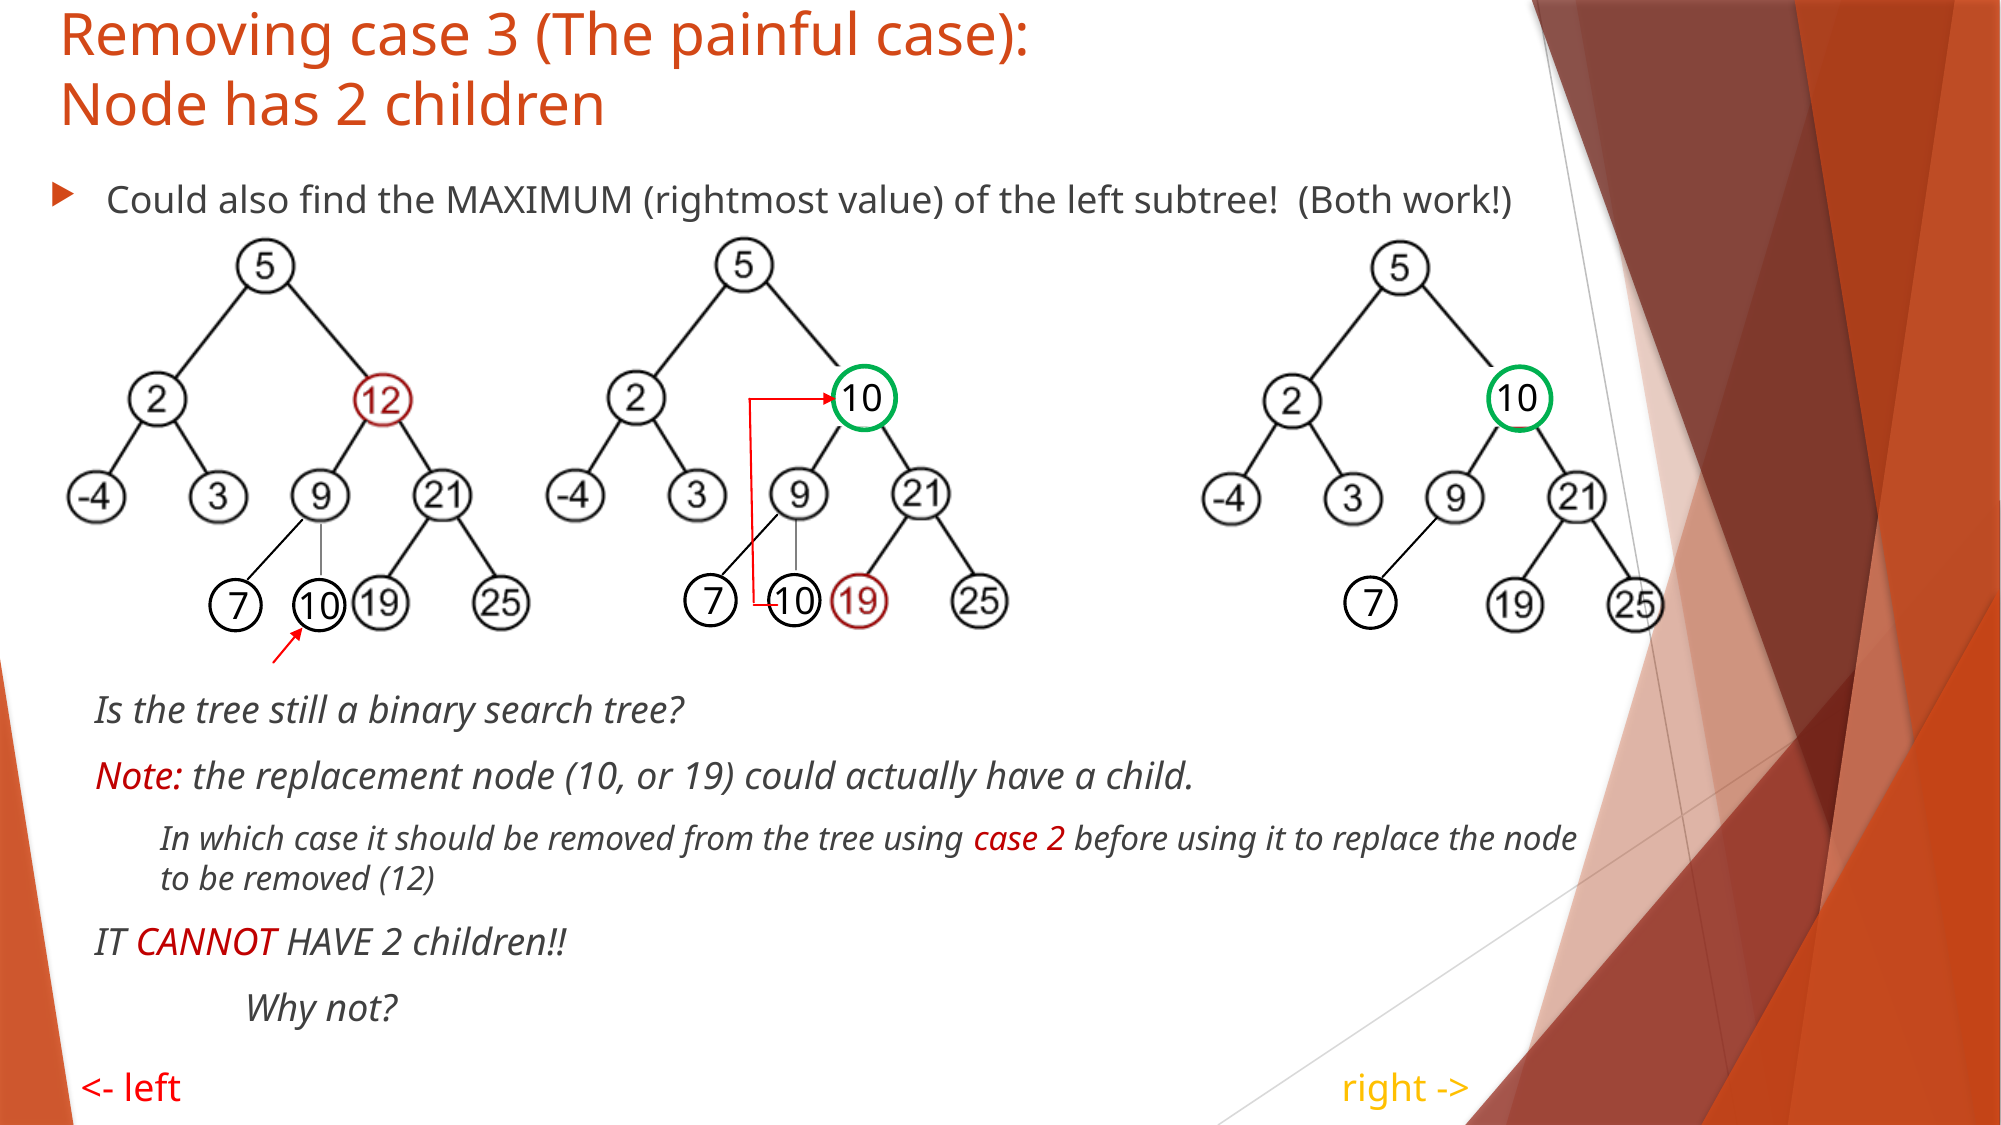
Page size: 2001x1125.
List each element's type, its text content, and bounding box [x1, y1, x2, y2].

title Removing case 3 (The painful case): Node has 2 children [44, 0, 1455, 146]
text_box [246, 518, 303, 580]
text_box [272, 627, 303, 664]
picture [27, 221, 2000, 695]
footer <- left right -> [65, 1056, 1827, 1117]
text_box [749, 406, 755, 603]
text_box Is the tree still a binary search tree? Note: the replacement node (10, or 19) could actually have a child. In which case it should be removed from the tree using case 2 before using it to replace the node to be removed (12) IT CANNOT HAVE 2 children!! Why not? [79, 699, 1608, 1062]
list Could also find the MAXIMUM (rightmost value) of the left subtree! (Both work!) [34, 168, 1608, 224]
